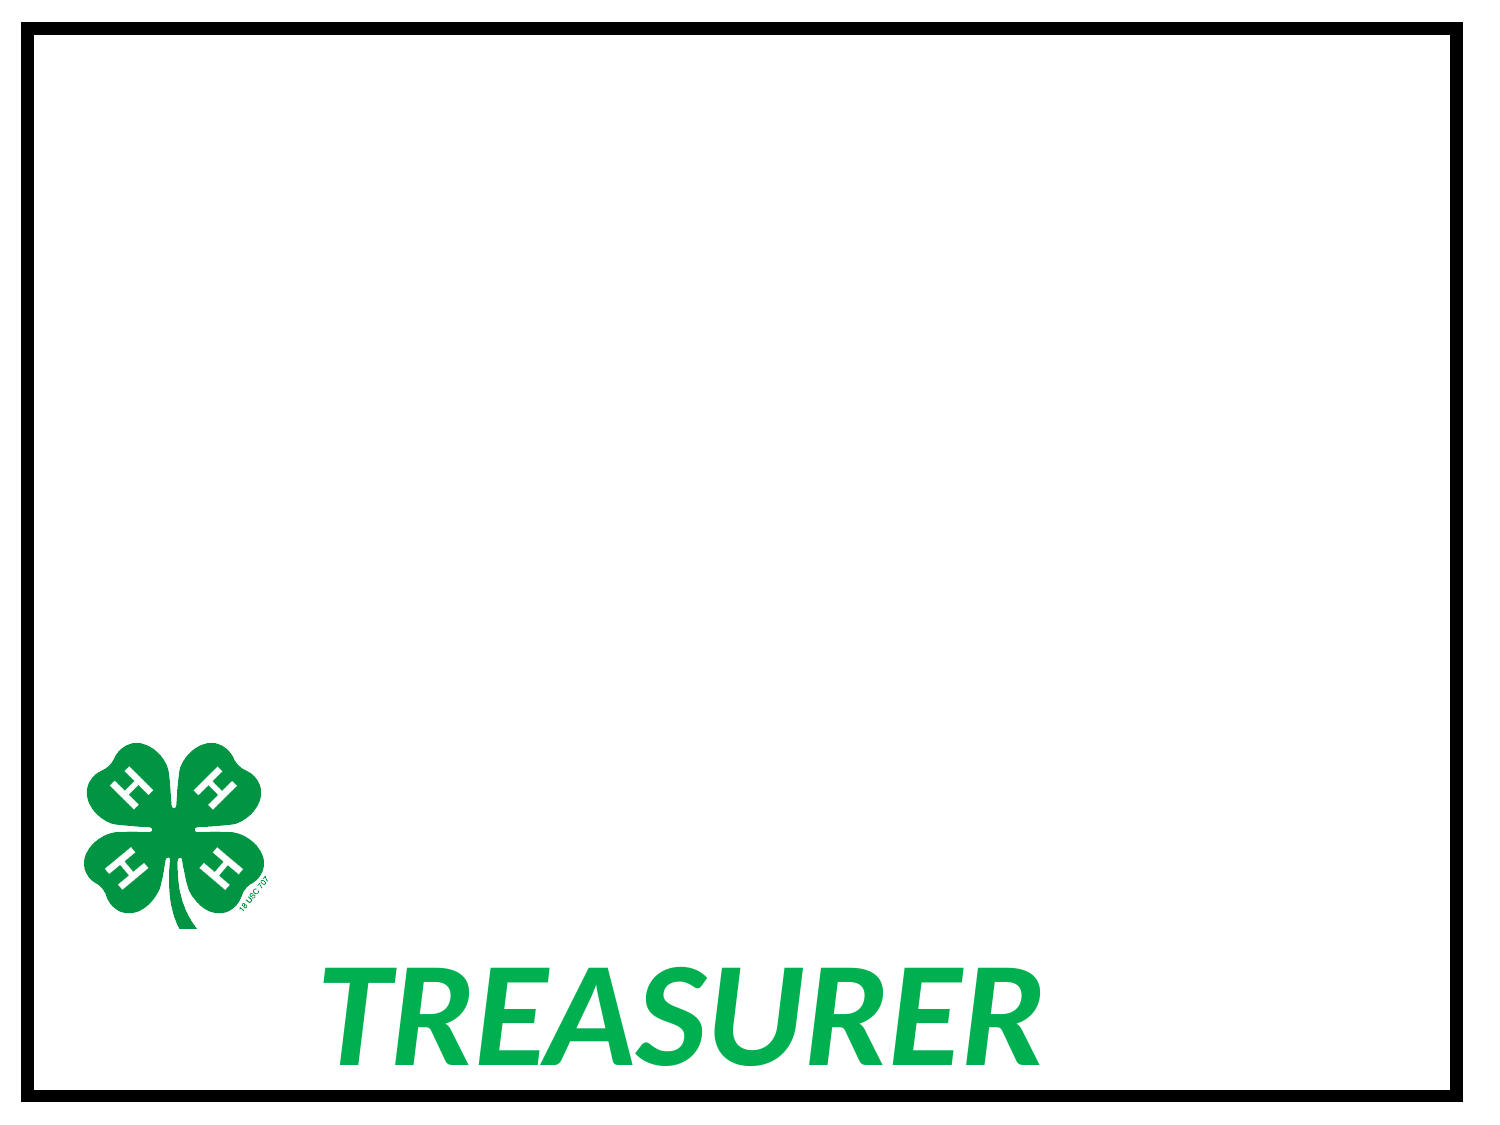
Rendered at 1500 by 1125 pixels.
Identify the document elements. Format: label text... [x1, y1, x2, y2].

text_box TREASURER [301, 727, 1440, 1103]
text_box [26, 28, 1458, 1097]
picture [84, 740, 268, 930]
